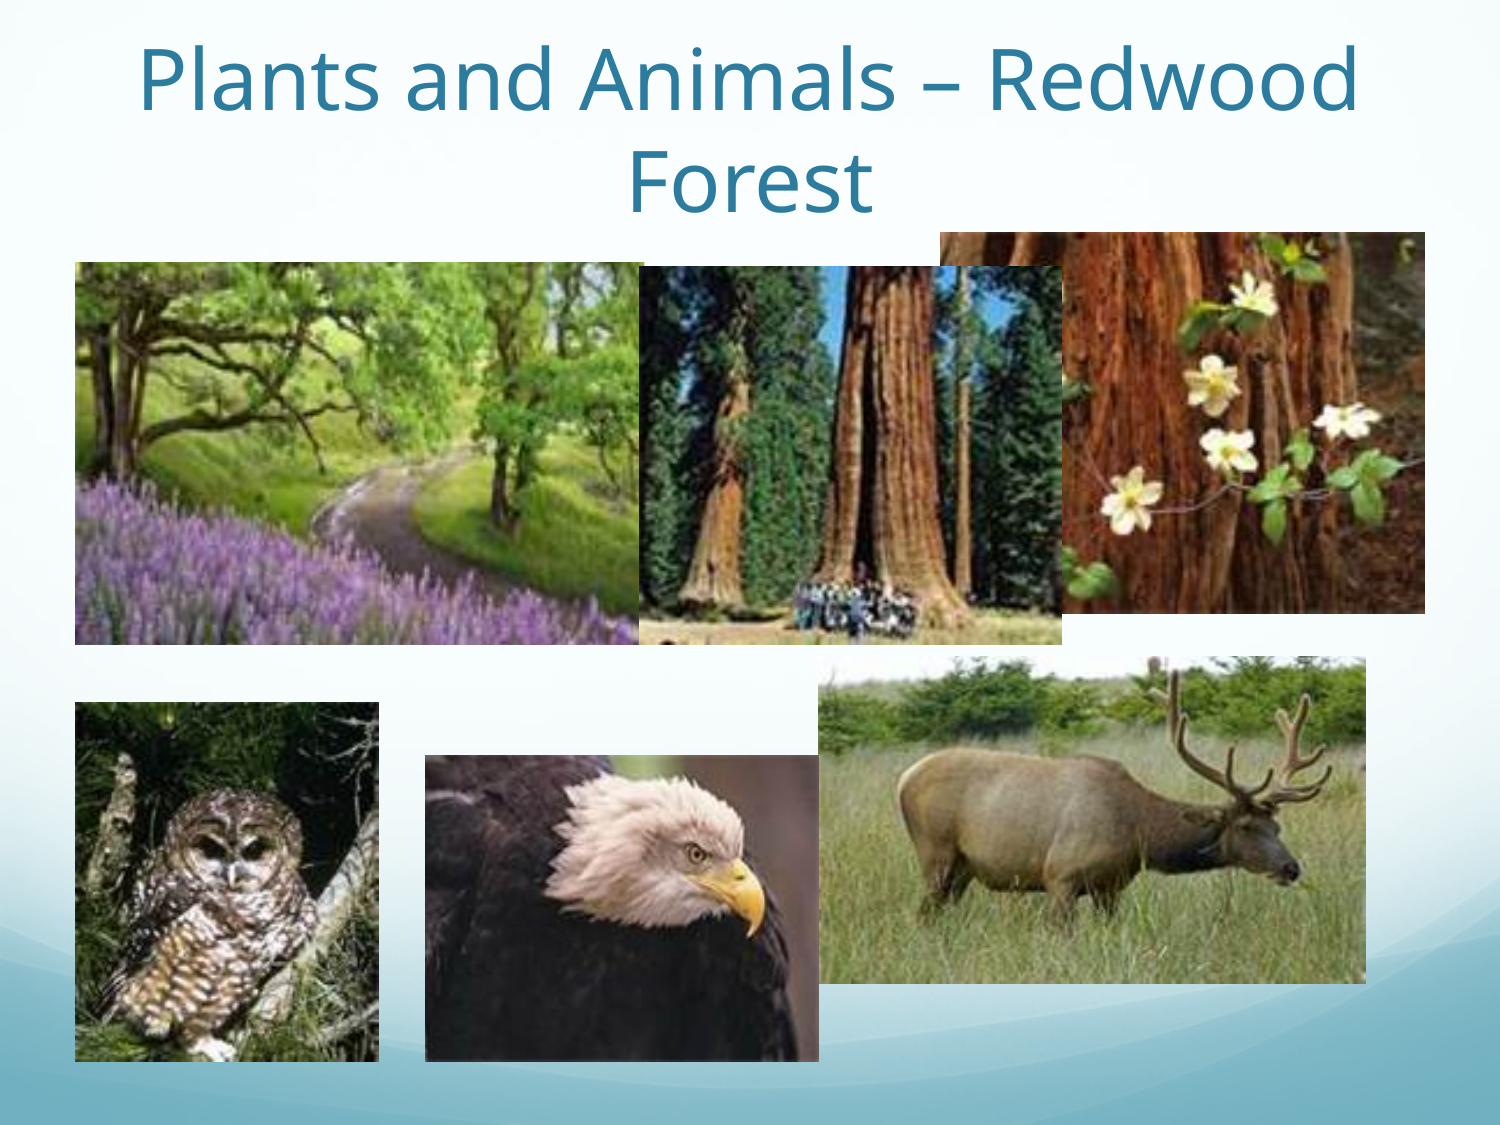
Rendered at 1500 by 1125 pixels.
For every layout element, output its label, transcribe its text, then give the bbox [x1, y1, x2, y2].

picture [424, 655, 1366, 1062]
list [74, 261, 645, 645]
picture [639, 232, 1426, 645]
picture [74, 701, 379, 1062]
title Plants and Animals – Redwood Forest [90, 17, 1410, 237]
